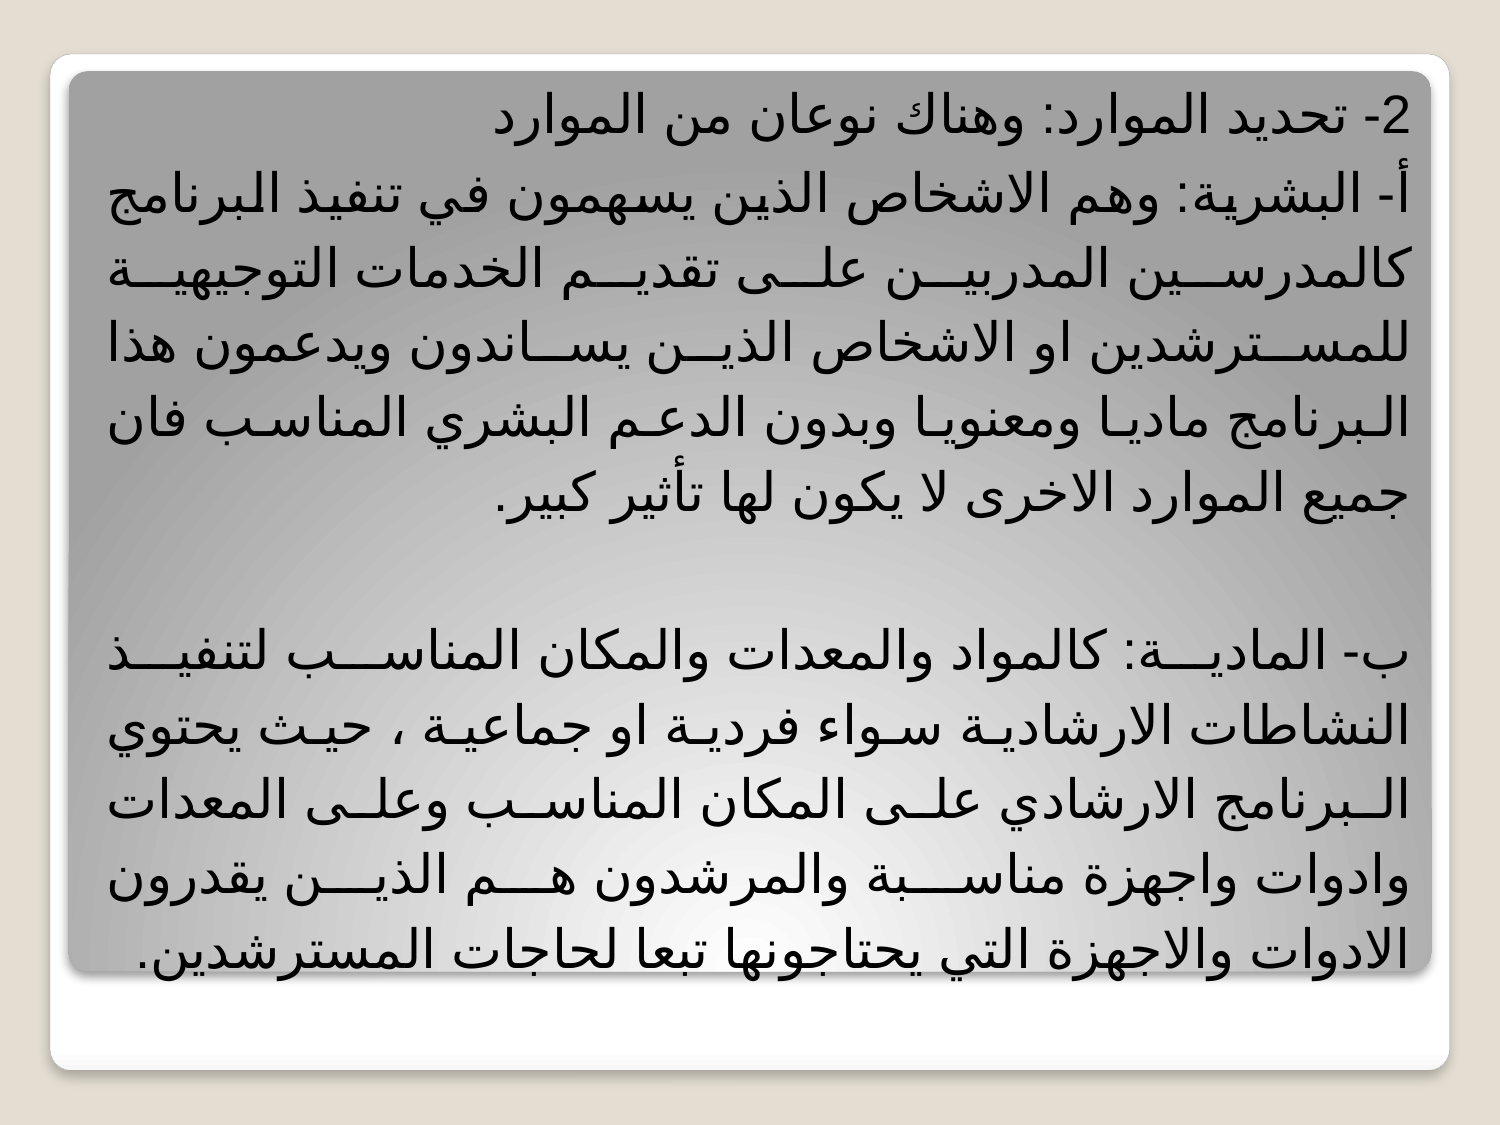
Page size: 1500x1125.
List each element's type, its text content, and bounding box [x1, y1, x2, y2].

list 2- تحديد الموارد: وهناك نوعان من الموارد أ- البشرية: وهم الاشخاص الذين يسهمون في تنفيذ البرنامج كالمدرسين المدربين على تقديم الخدمات التوجيهية للمسترشدين او الاشخاص الذين يساندون ويدعمون هذا البرنامج ماديا ومعنويا وبدون الدعم البشري المناسب فان جميع الموارد الاخرى لا يكون لها تأثير كبير. ب- المادية: كالمواد والمعدات والمكان المناسب لتنفيذ النشاطات الارشادية سواء فردية او جماعية ، حيث يحتوي البرنامج الارشادي على المكان المناسب وعلى المعدات وادوات واجهزة مناسبة والمرشدون هم الذين يقدرون الادوات والاجهزة التي يحتاجونها تبعا لحاجات المسترشدين. [76, 54, 1427, 1000]
